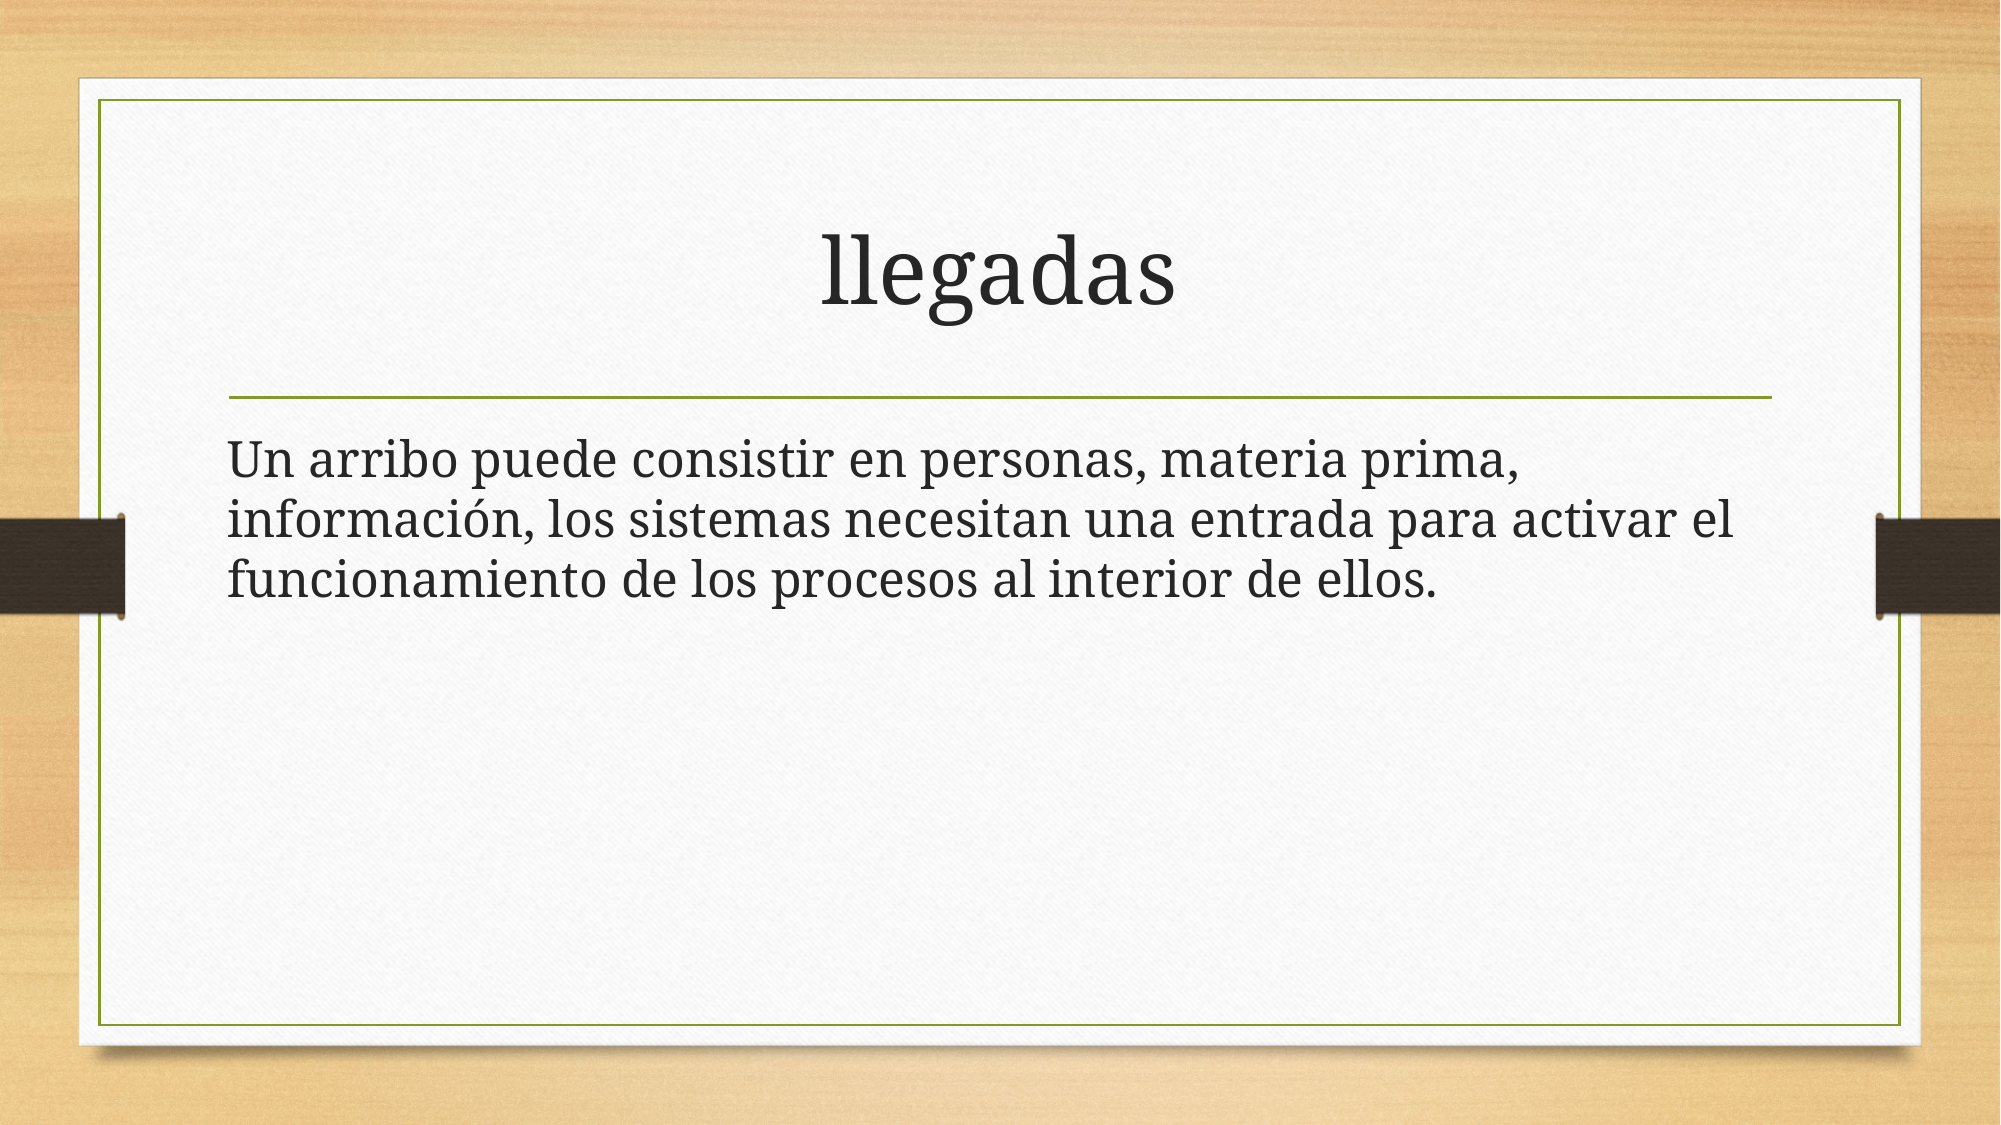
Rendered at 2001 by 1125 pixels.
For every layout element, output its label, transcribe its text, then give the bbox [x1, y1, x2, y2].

picture [0, 0, 2001, 1125]
list Un arribo puede consistir en personas, materia prima, información, los sistemas necesitan una entrada para activar el funcionamiento de los procesos al interior de ellos. [212, 419, 1788, 964]
title llegadas [212, 161, 1788, 375]
